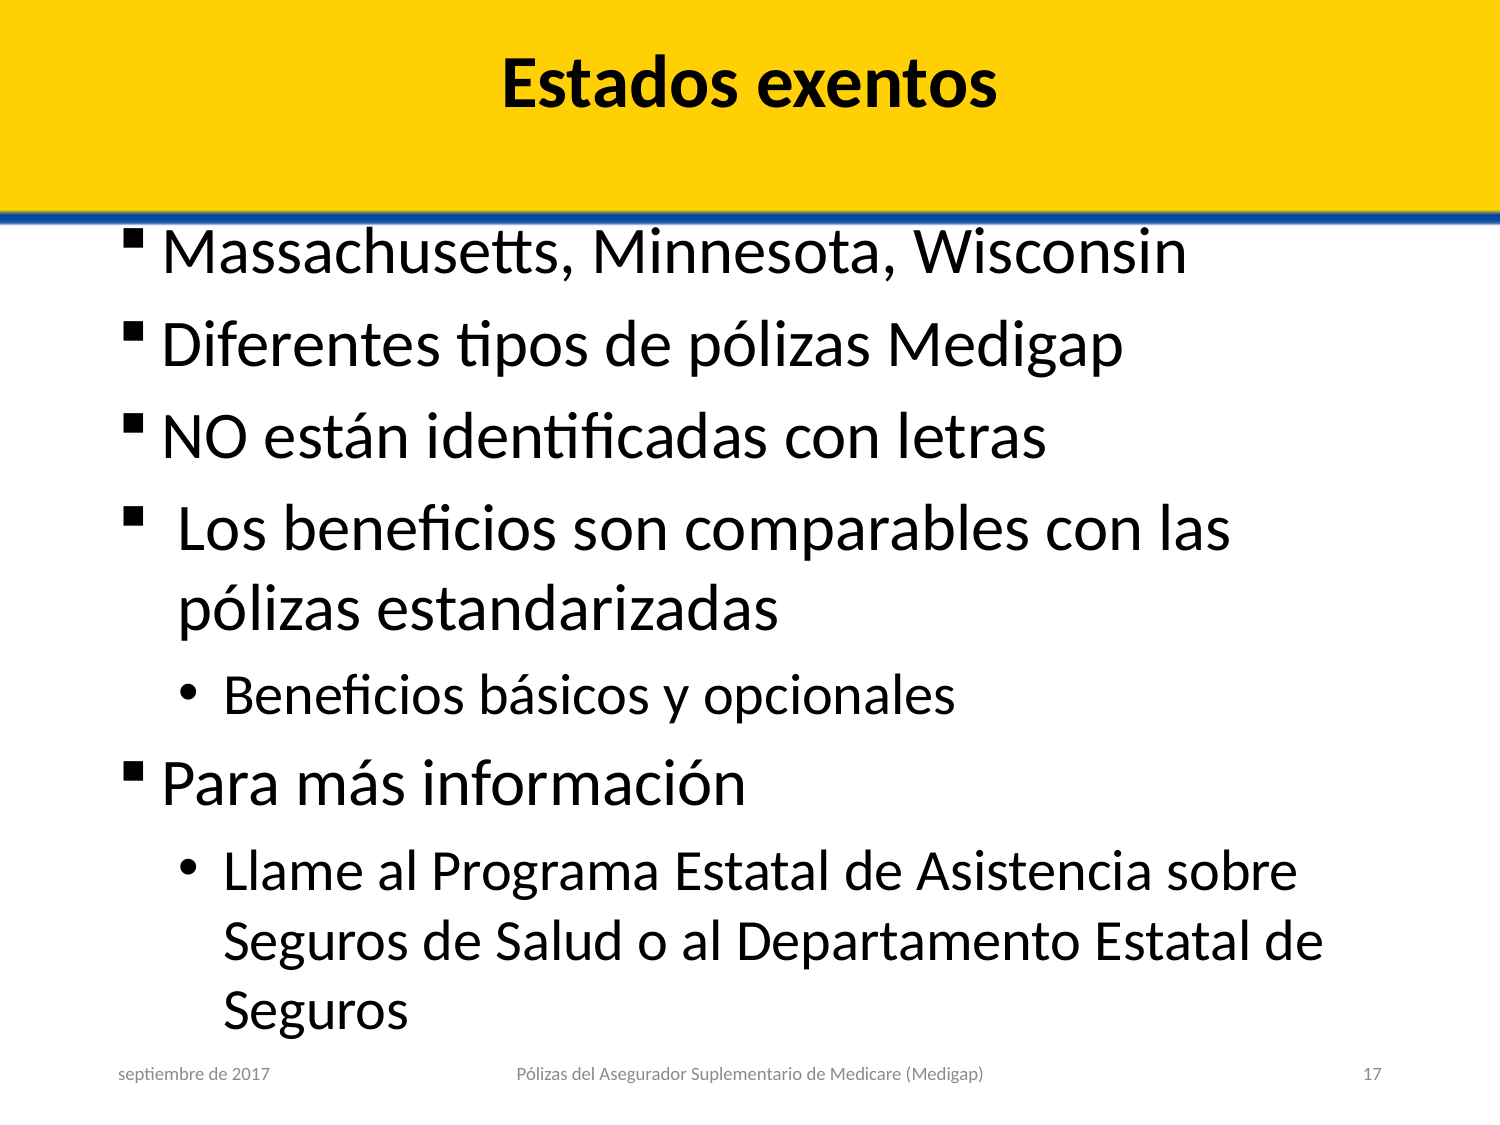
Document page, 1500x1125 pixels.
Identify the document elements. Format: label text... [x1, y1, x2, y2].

list Massachusetts, Minnesota, Wisconsin Diferentes tipos de pólizas Medigap NO están identificadas con letras Los beneficios son comparables con las pólizas estandarizadas Beneficios básicos y opcionales Para más información Llame al Programa Estatal de Asistencia sobre Seguros de Salud o al Departamento Estatal de Seguros [103, 199, 1422, 1014]
picture [0, 0, 1500, 1125]
slide_number septiembre de 2017 [103, 1042, 441, 1103]
footer Pólizas del Asegurador Suplementario de Medicare (Medigap) [496, 1042, 1004, 1103]
title Estados exentos [103, 0, 1397, 167]
slide_number 17 [1059, 1042, 1397, 1103]
